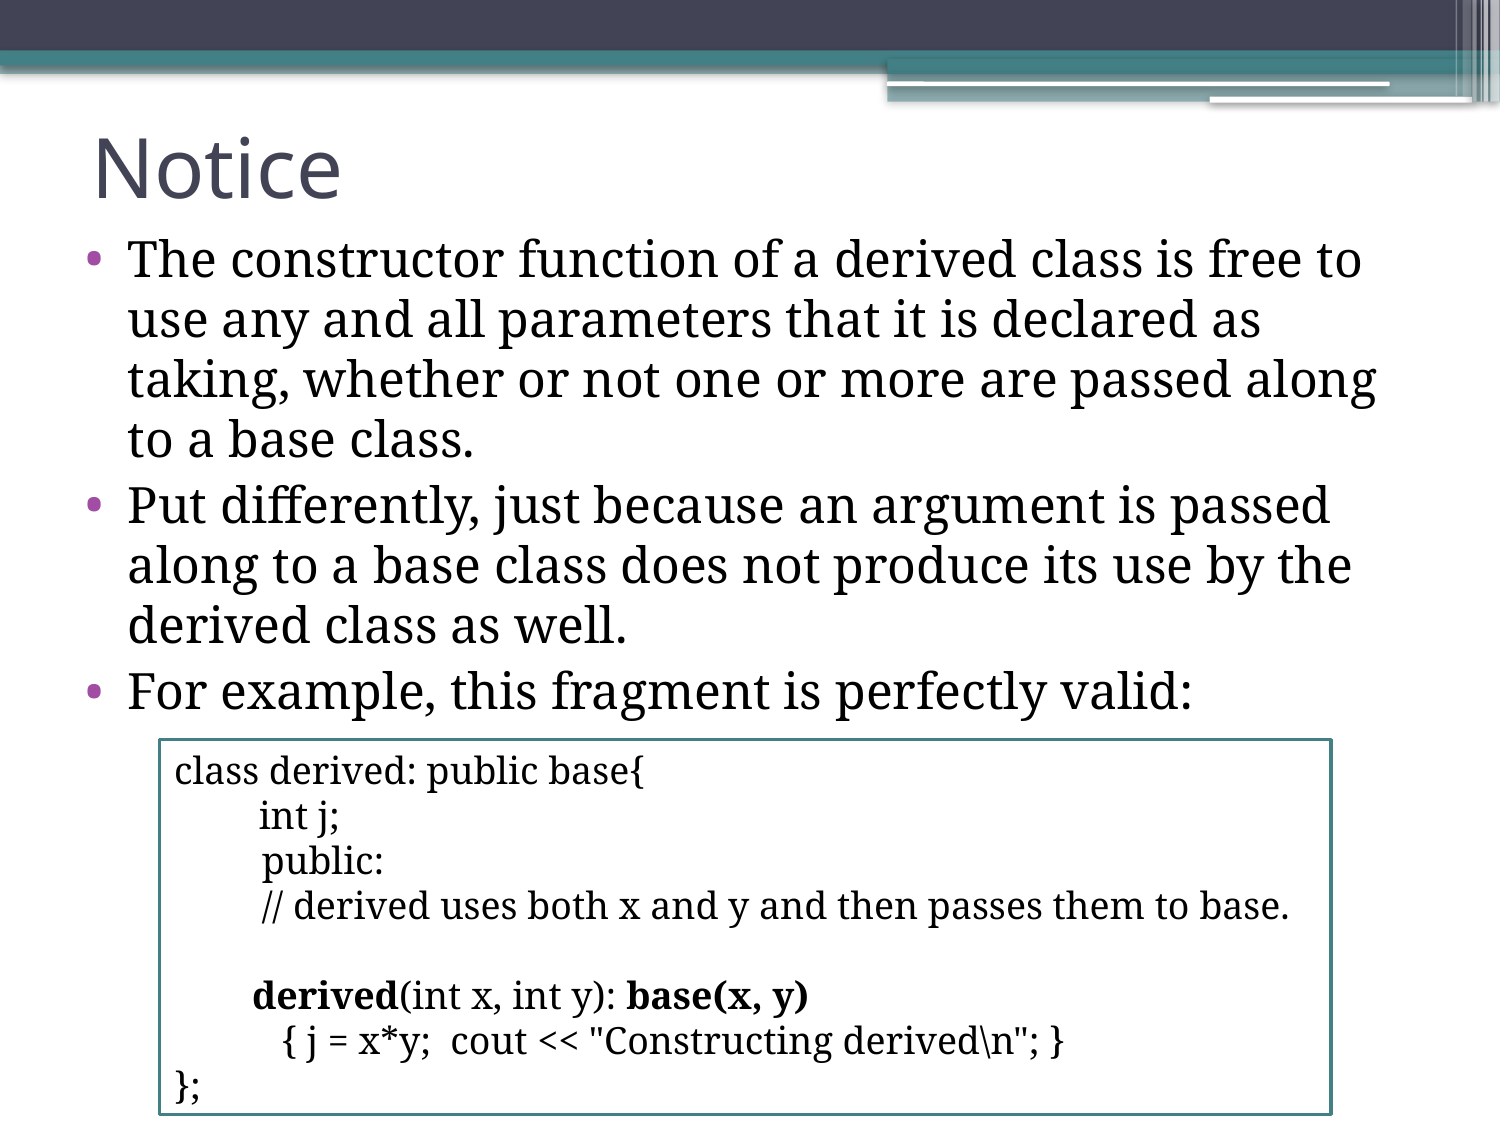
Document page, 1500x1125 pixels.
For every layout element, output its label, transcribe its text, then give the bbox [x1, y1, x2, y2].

list The constructor function of a derived class is free to use any and all parameters that it is declared as taking, whether or not one or more are passed along to a base class. Put differently, just because an argument is passed along to a base class does not produce its use by the derived class as well. For example, this fragment is perfectly valid: [53, 219, 1404, 930]
text_box class derived: public base{ int j; public: // derived uses both x and y and then passes them to base. derived(int x, int y): base(x, y) { j = x*y; cout << "Constructing derived\n"; } }; [158, 738, 1333, 1116]
title Notice [76, 78, 1427, 254]
